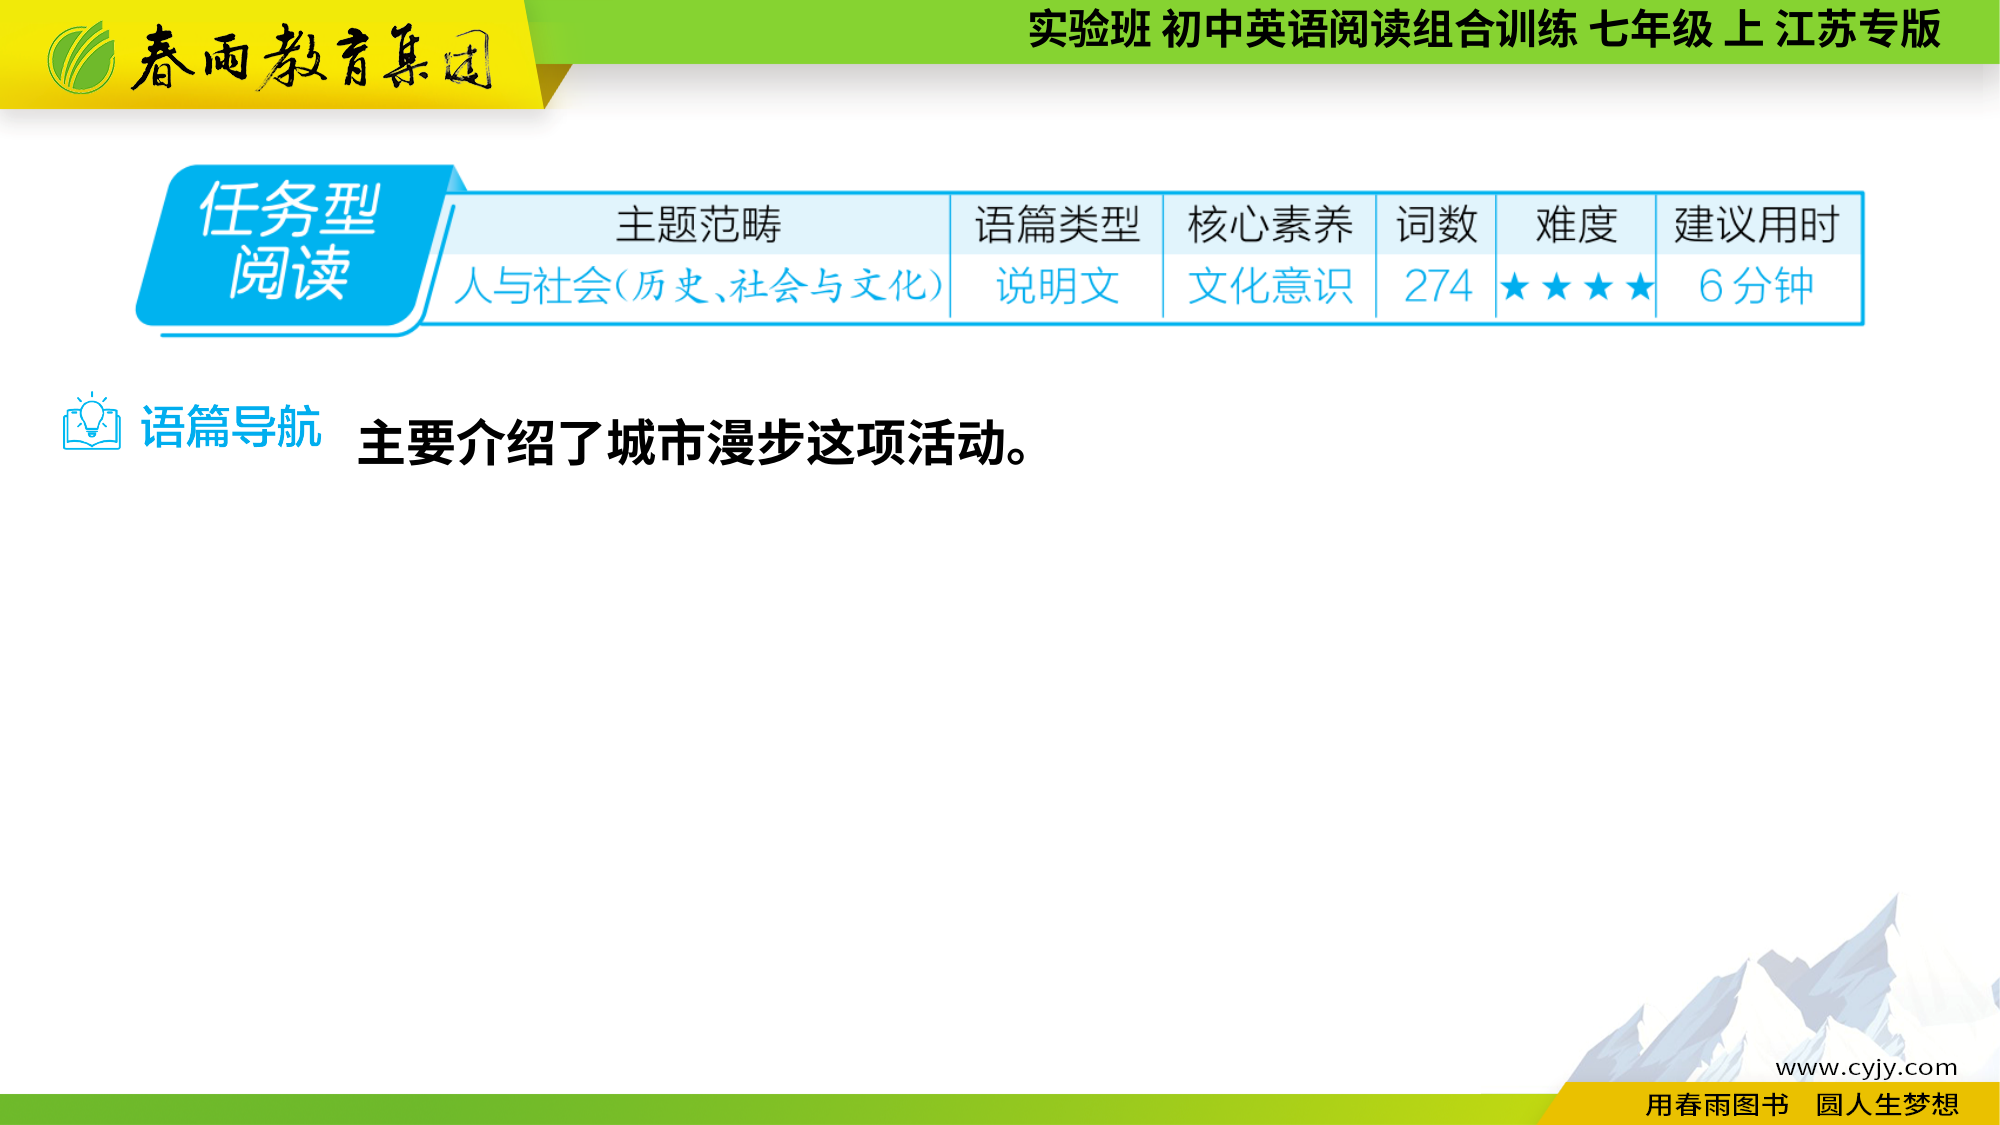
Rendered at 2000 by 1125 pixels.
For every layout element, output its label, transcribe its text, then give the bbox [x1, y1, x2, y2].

list 主要介绍了城市漫步这项活动。 [59, 373, 1944, 469]
picture [0, 0, 2000, 1125]
